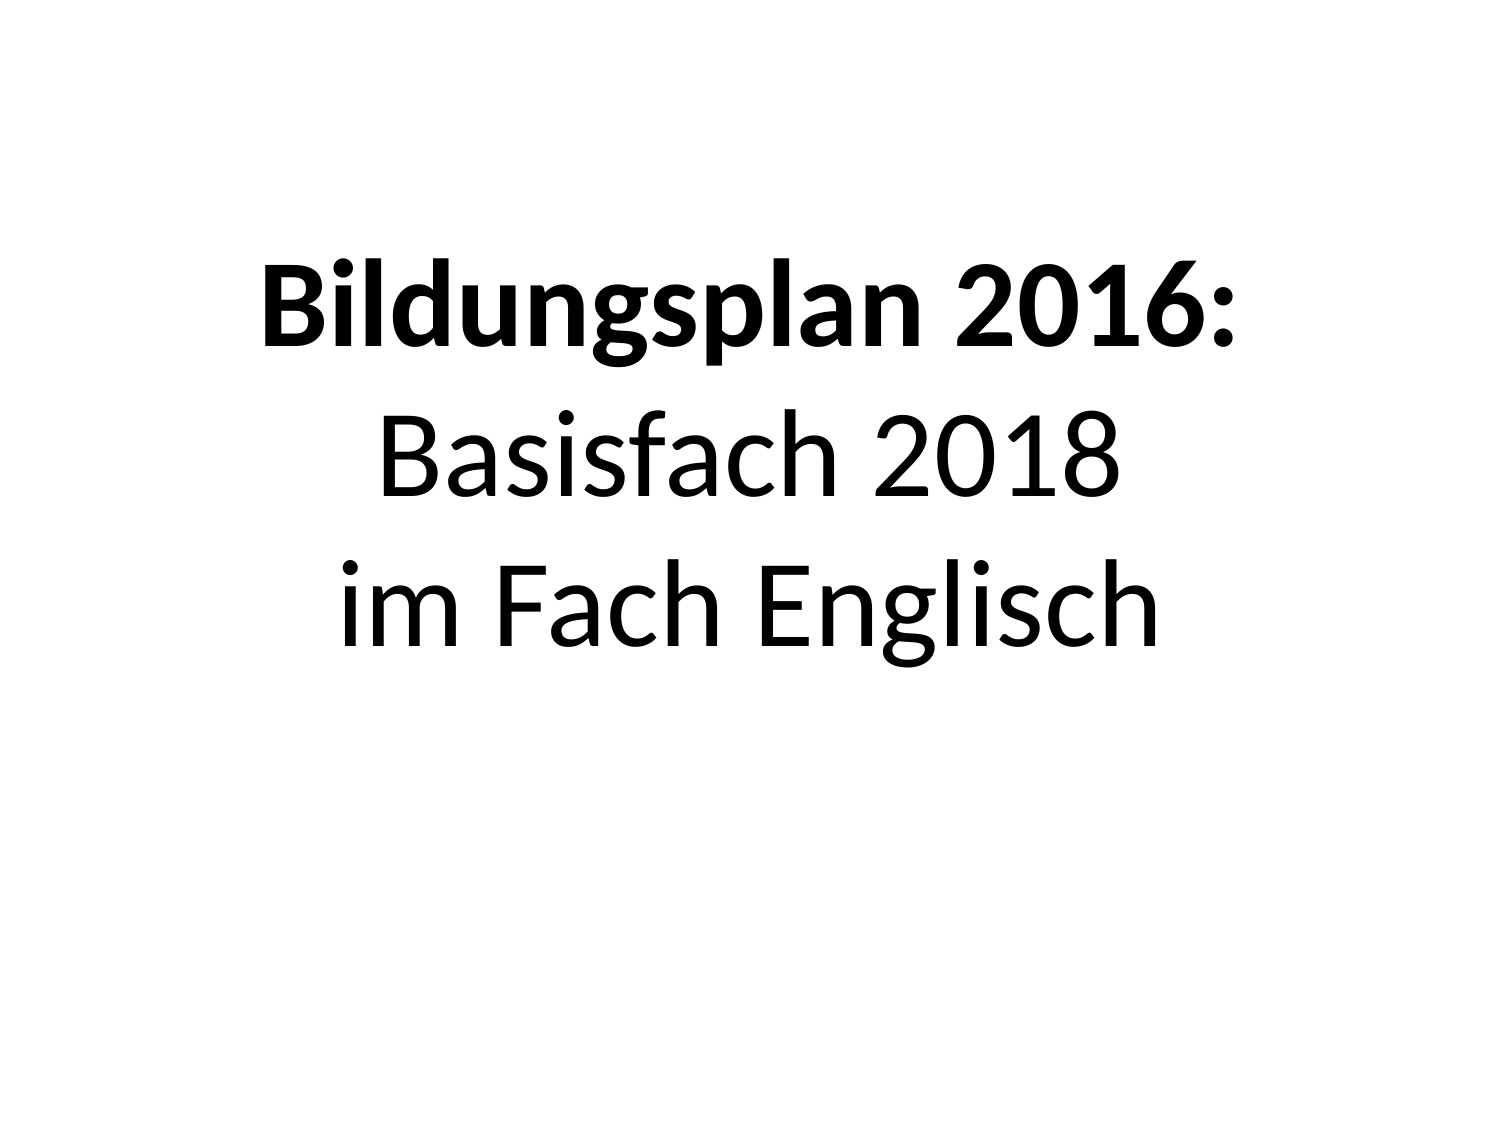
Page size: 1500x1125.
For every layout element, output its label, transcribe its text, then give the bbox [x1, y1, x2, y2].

text_box Bildungsplan 2016: Basisfach 2018 im Fach Englisch [88, 113, 1412, 779]
